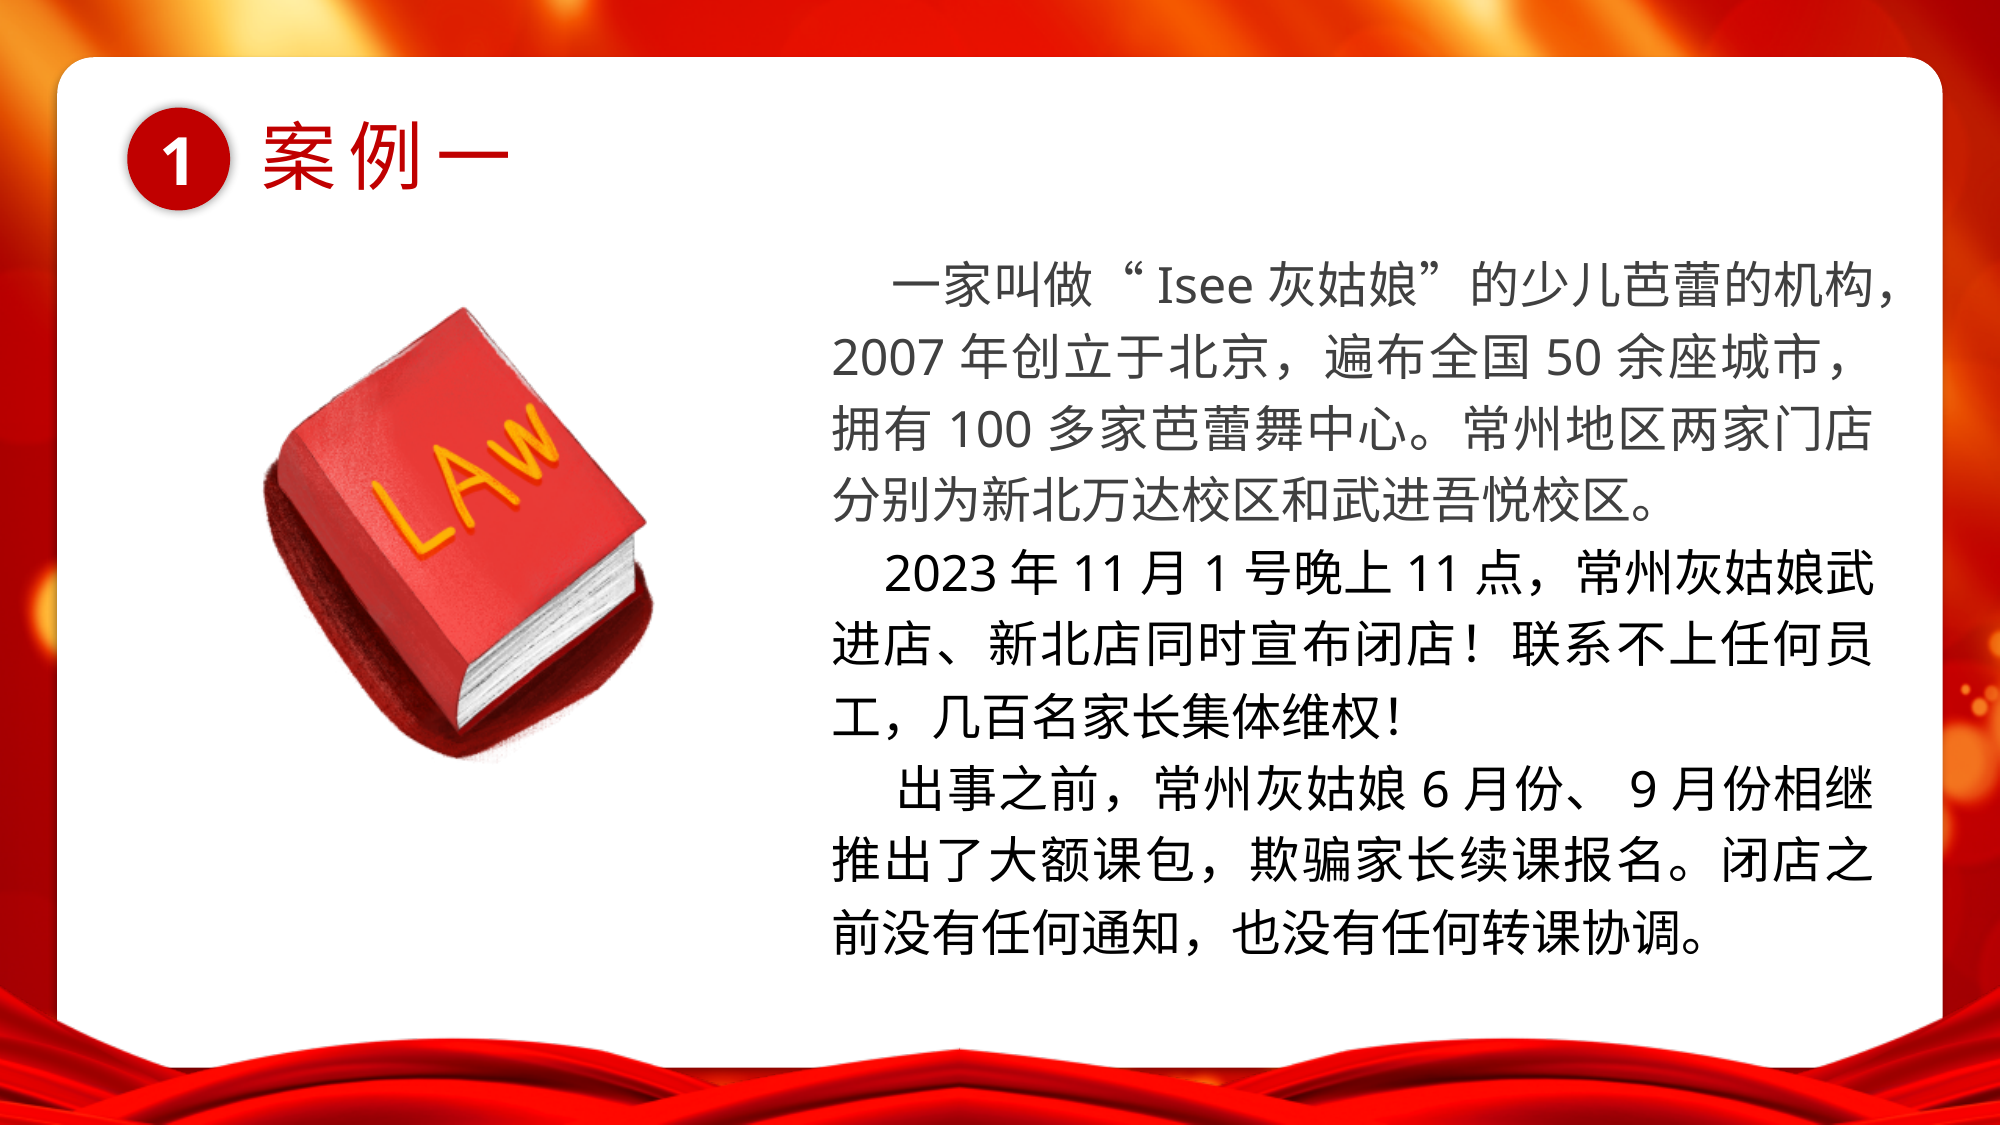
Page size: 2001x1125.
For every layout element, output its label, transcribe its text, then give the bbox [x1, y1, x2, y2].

picture [0, 0, 2000, 1125]
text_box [127, 100, 1444, 211]
text_box 一家叫做“Isee灰姑娘”的少儿芭蕾的机构，2007年创立于北京，遍布全国50余座城市，拥有100多家芭蕾舞中心。常州地区两家门店分别为新北万达校区和武进吾悦校区。 2023年11月1号晚上11点，常州灰姑娘武进店、新北店同时宣布闭店！联系不上任何员工，几百名家长集体维权！ 出事之前，常州灰姑娘6月份、9月份相继推出了大额课包，欺骗家长续课报名。闭店之前没有任何通知，也没有任何转课协调。 [816, 233, 1890, 969]
